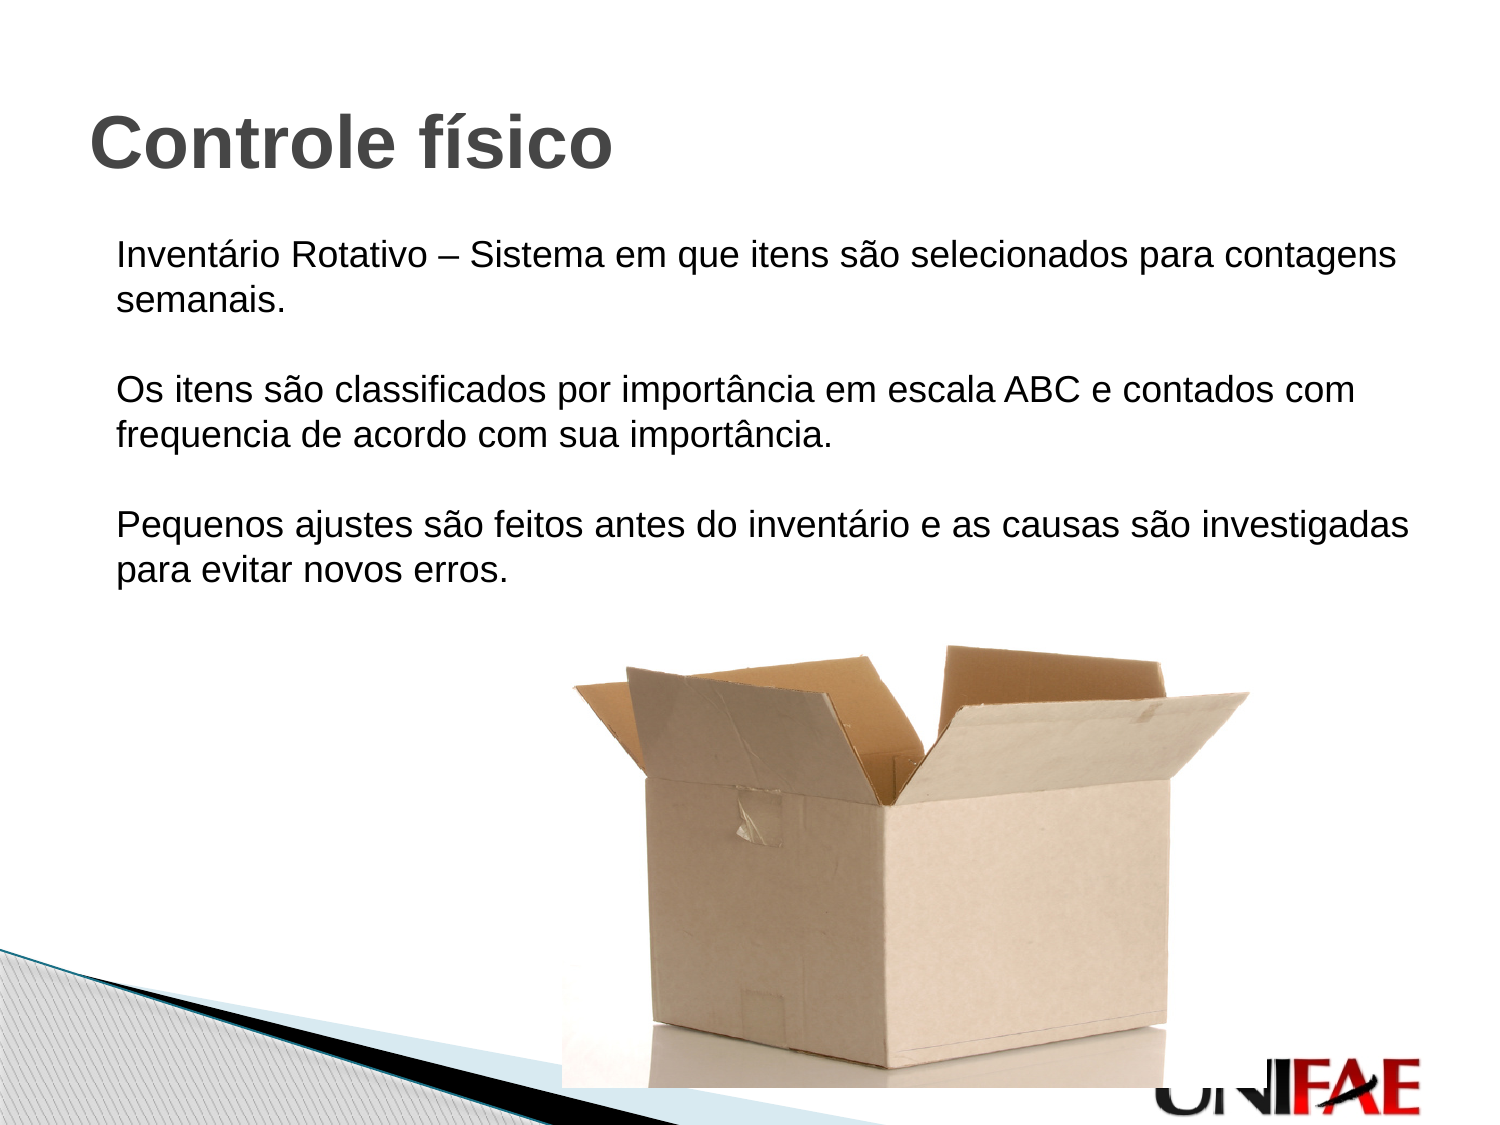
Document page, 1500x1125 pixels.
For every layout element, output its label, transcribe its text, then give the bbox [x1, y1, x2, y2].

picture [562, 573, 1424, 1118]
text_box Inventário Rotativo – Sistema em que itens são selecionados para contagens semanais. Os itens são classificados por importância em escala ABC e contados com frequencia de acordo com sua importância. Pequenos ajustes são feitos antes do inventário e as causas são investigadas para evitar novos erros. [101, 222, 1425, 598]
title Controle físico [75, 45, 1425, 233]
